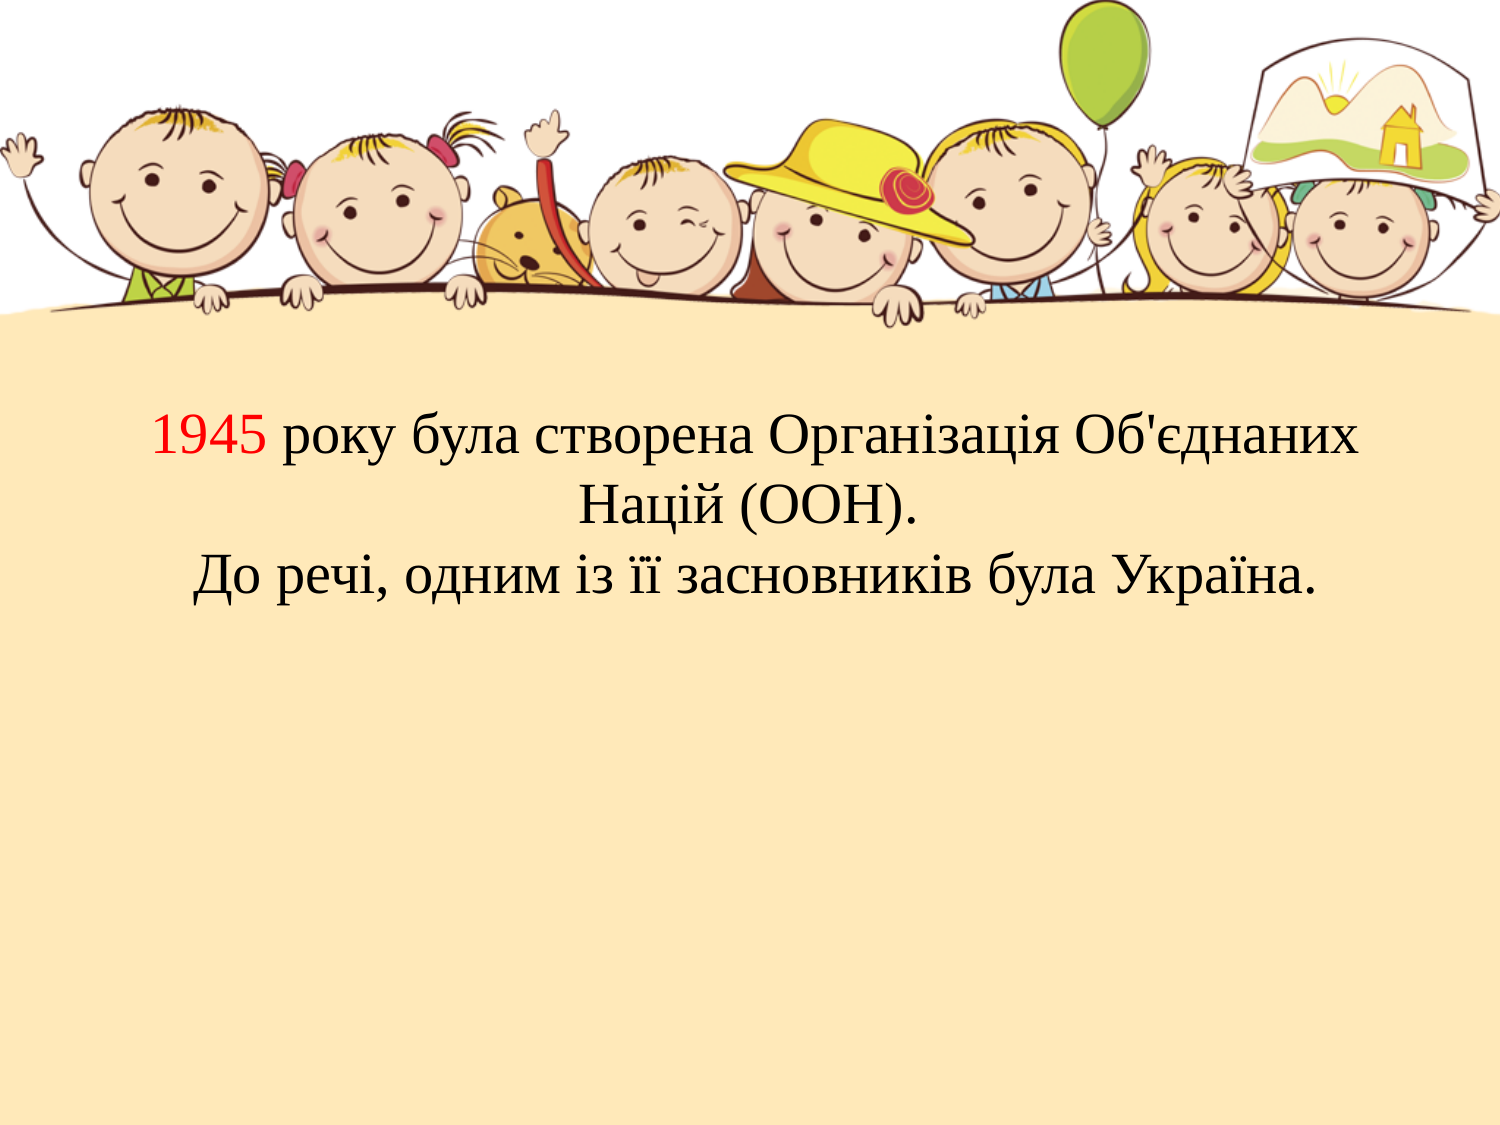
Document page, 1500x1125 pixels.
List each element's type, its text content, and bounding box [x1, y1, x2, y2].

picture [0, 0, 1500, 1125]
text_box 1945 року була створена Організація Об'єднаних Націй (ООН). До речі, одним із її засновників була Україна. [81, 387, 1430, 613]
